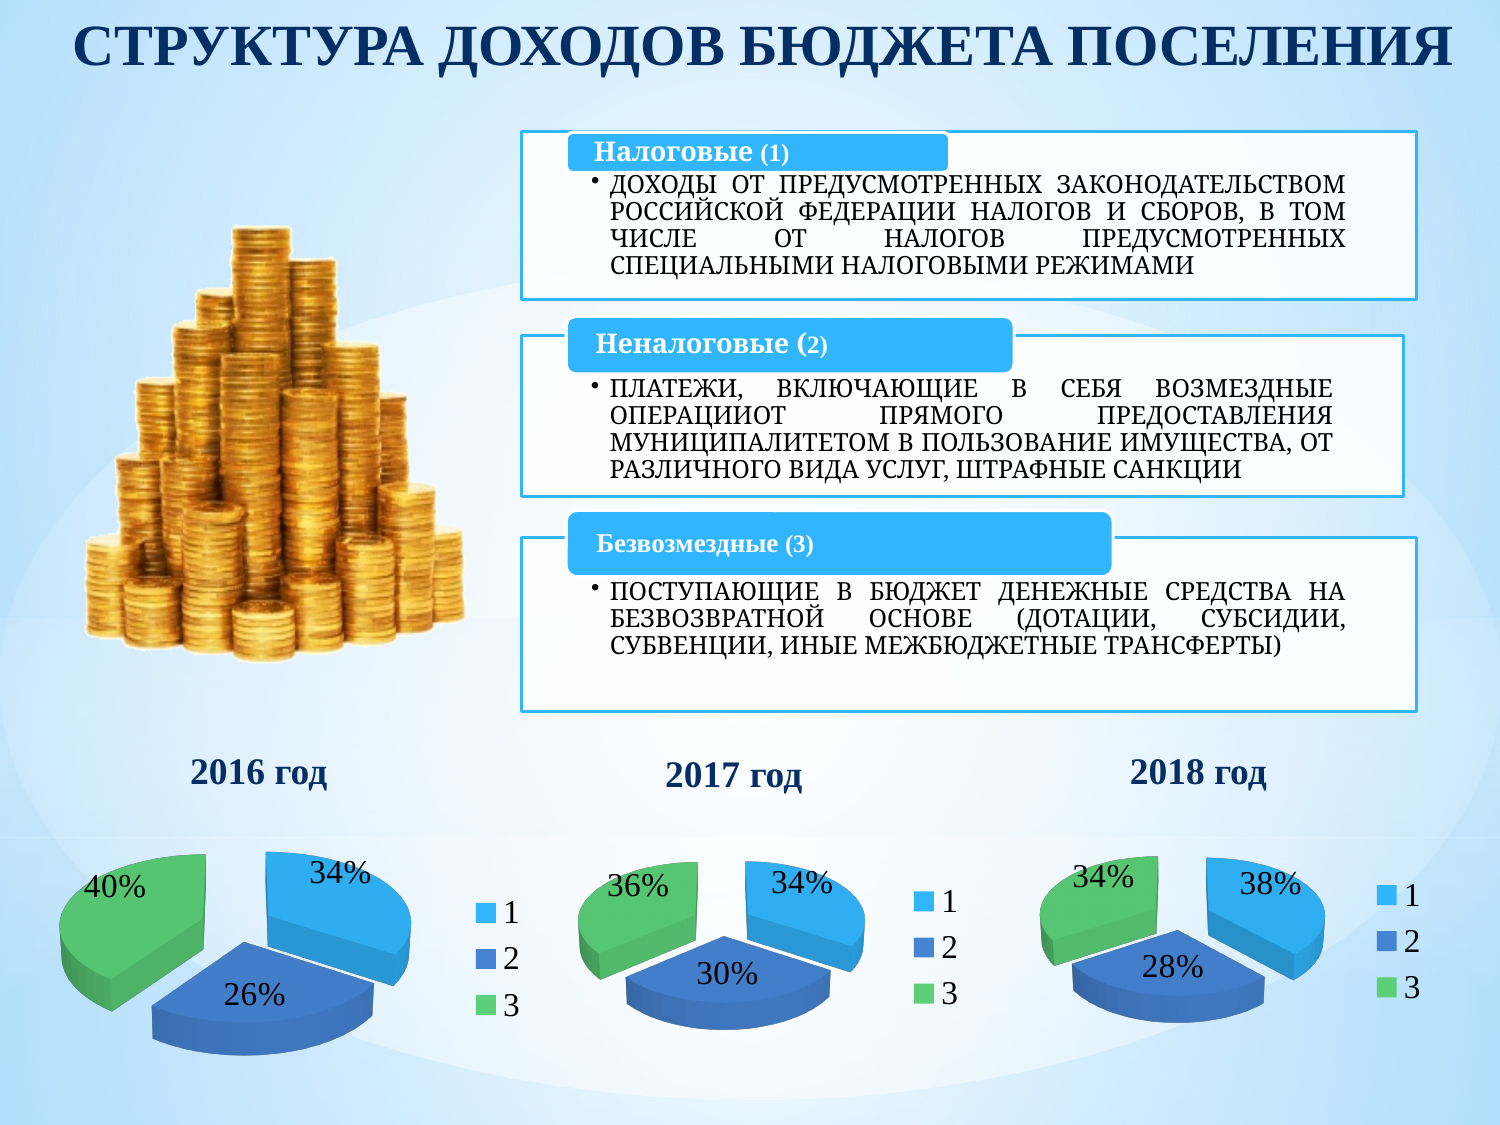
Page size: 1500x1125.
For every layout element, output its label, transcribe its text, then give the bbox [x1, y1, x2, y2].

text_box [520, 128, 1417, 716]
text_box 2017 год [624, 742, 834, 802]
chart [25, 804, 1477, 1101]
text_box 2016 год [149, 739, 359, 800]
picture [25, 152, 508, 689]
text_box 2018 год [1088, 739, 1299, 800]
list СТРУКТУРА ДОХОДОВ БЮДЖЕТА ПОСЕЛЕНИЯ [19, 0, 1500, 1125]
